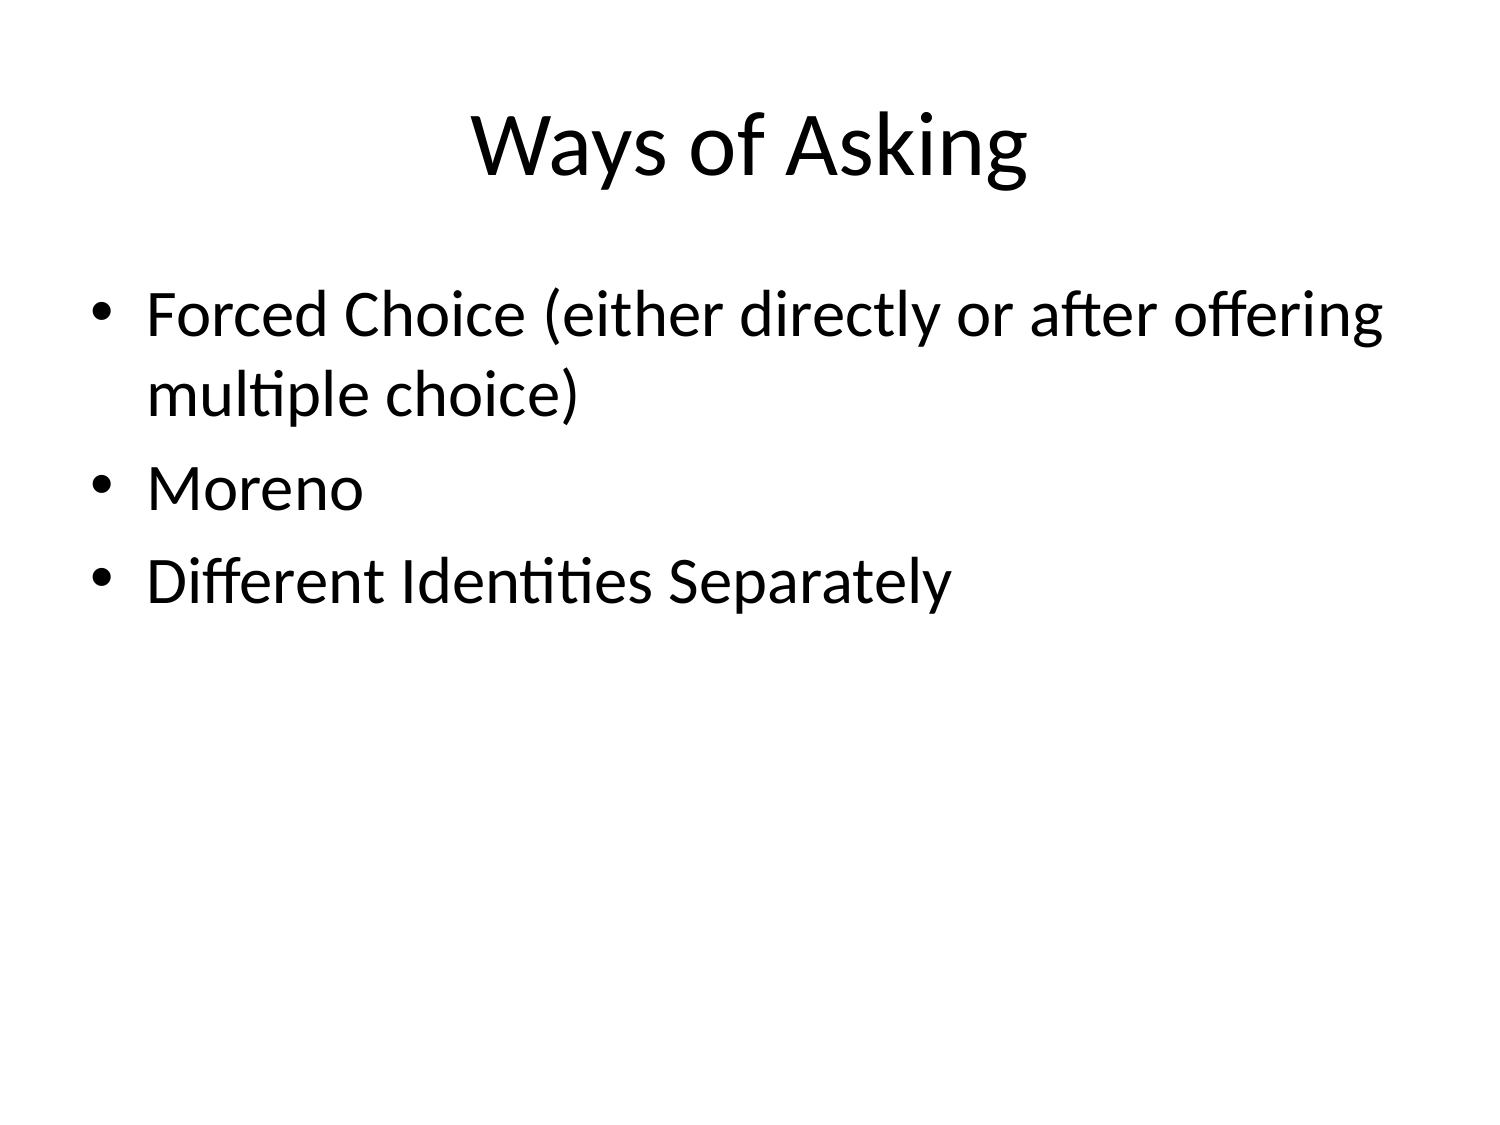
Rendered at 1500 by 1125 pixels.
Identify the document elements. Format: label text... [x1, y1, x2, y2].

list Forced Choice (either directly or after offering multiple choice) Moreno Different Identities Separately [75, 262, 1425, 1005]
title Ways of Asking [75, 45, 1425, 233]
